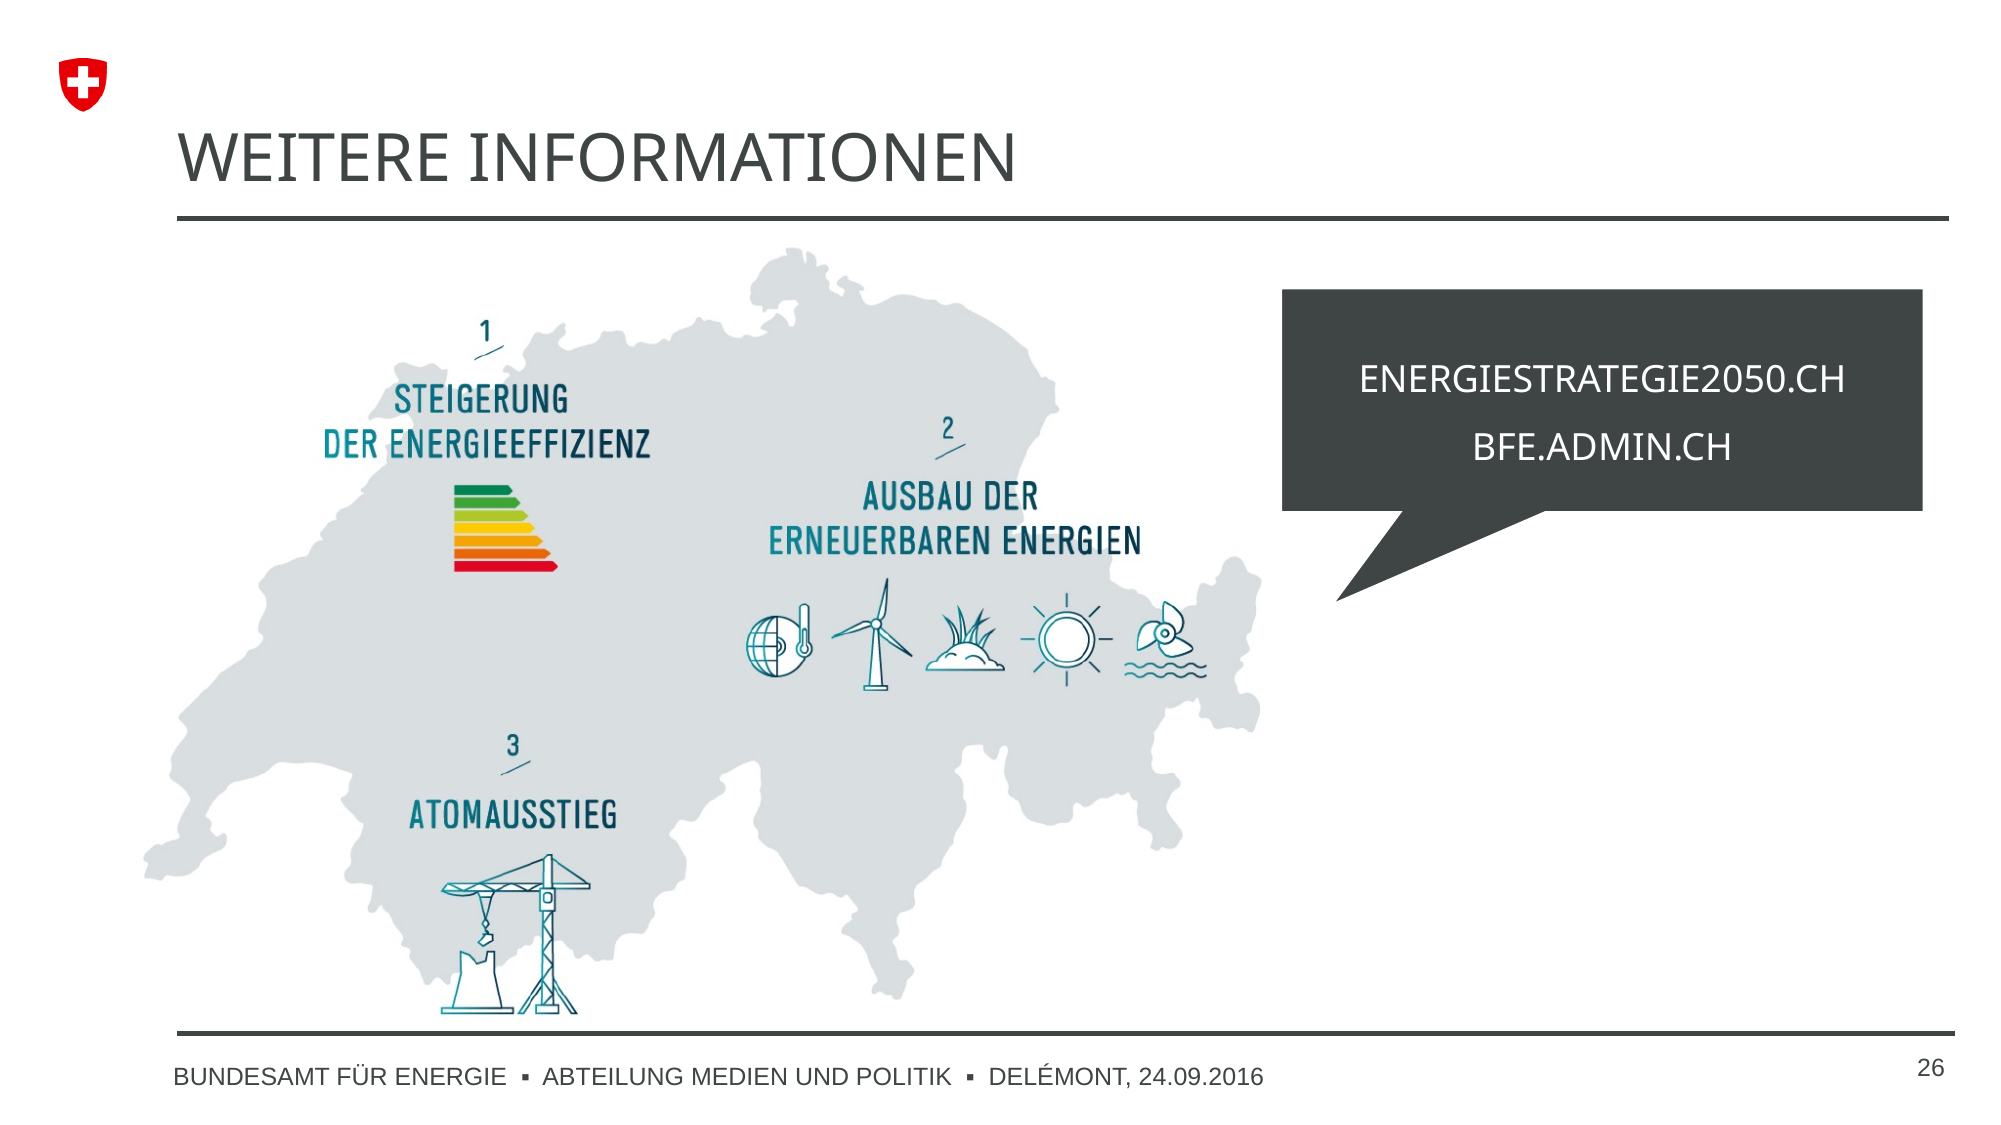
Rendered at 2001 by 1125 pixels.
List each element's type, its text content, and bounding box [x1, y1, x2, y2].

slide_number 26 [1826, 1051, 1945, 1099]
title Weitere Informationen [177, 59, 1949, 195]
picture [129, 230, 1272, 1016]
picture [59, 58, 108, 113]
text_box energiestrategie2050.ch bfe.admin.ch [1272, 277, 1935, 630]
